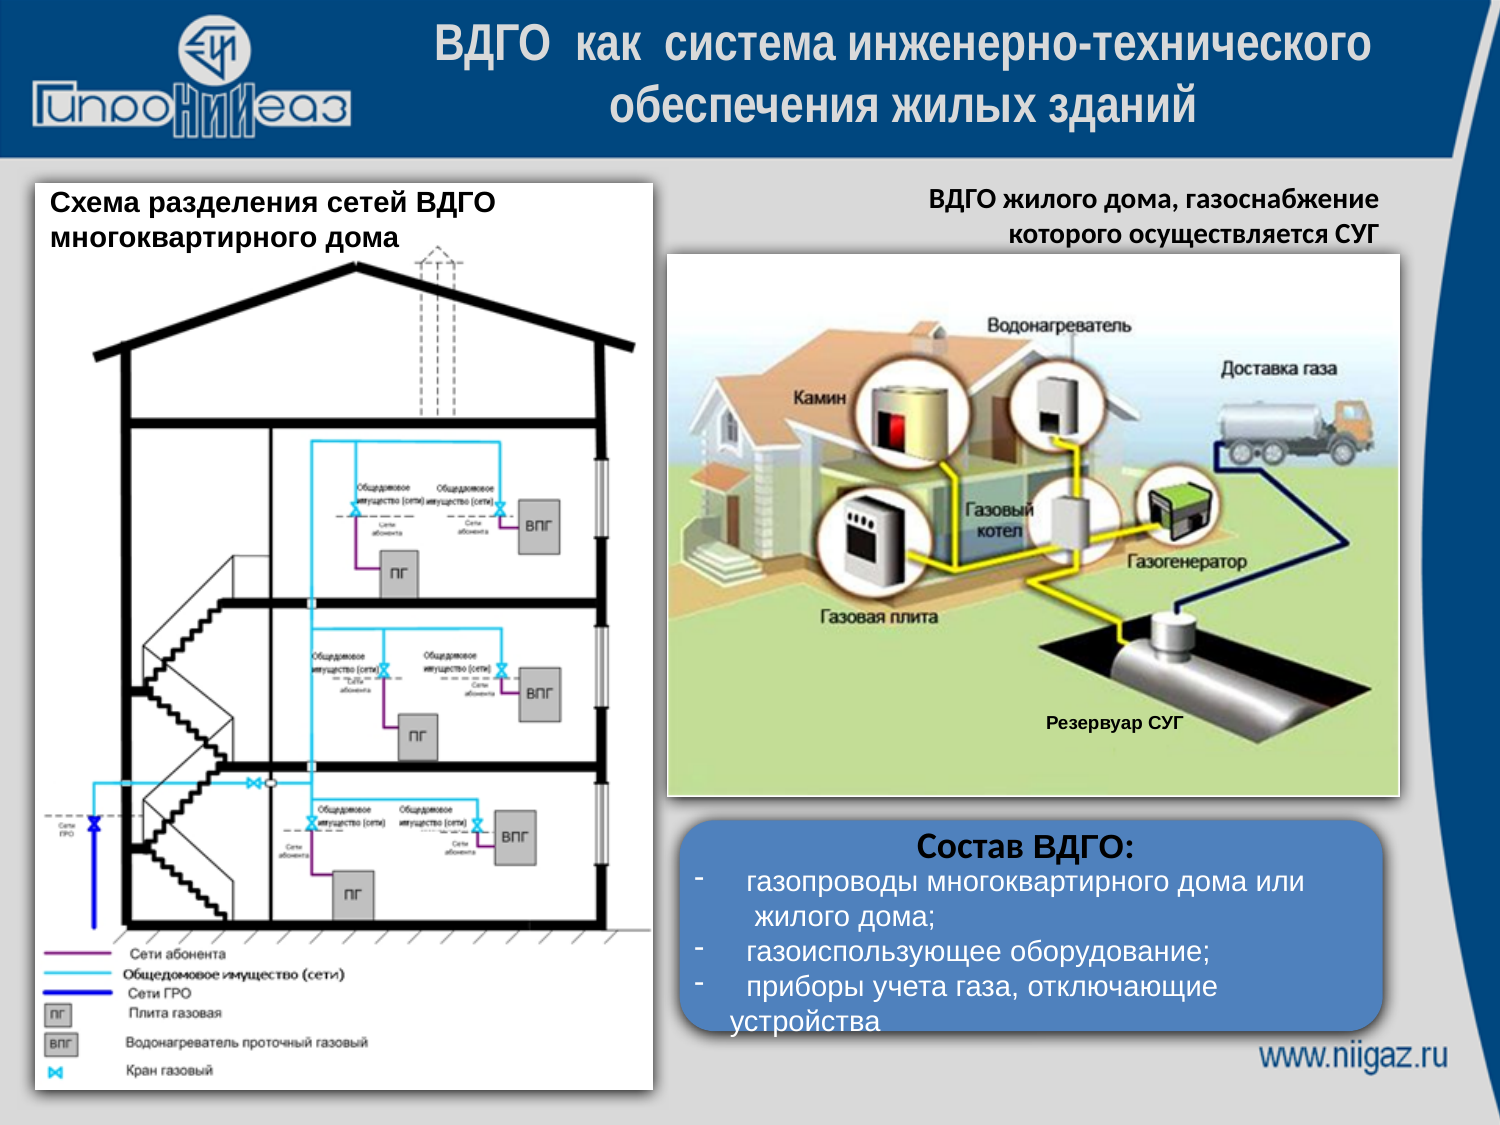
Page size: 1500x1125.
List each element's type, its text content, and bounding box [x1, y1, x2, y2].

text_box Схема разделения сетей ВДГО многоквартирного дома [35, 175, 528, 181]
title ВДГО как система инженерно-технического обеспечения жилых зданий [374, 0, 1433, 141]
text_box [677, 818, 902, 1007]
text_box газопроводы многоквартирного дома или жилого дома; газоиспользующее оборудование; приборы учета газа, отключающие устройства [679, 855, 1383, 1045]
picture [0, 0, 1500, 1125]
text_box [1184, 818, 1385, 1008]
text_box ВДГО жилого дома, газоснабжение которого осуществляется СУГ [878, 171, 1395, 243]
text_box Состав ВДГО: [902, 813, 1184, 855]
